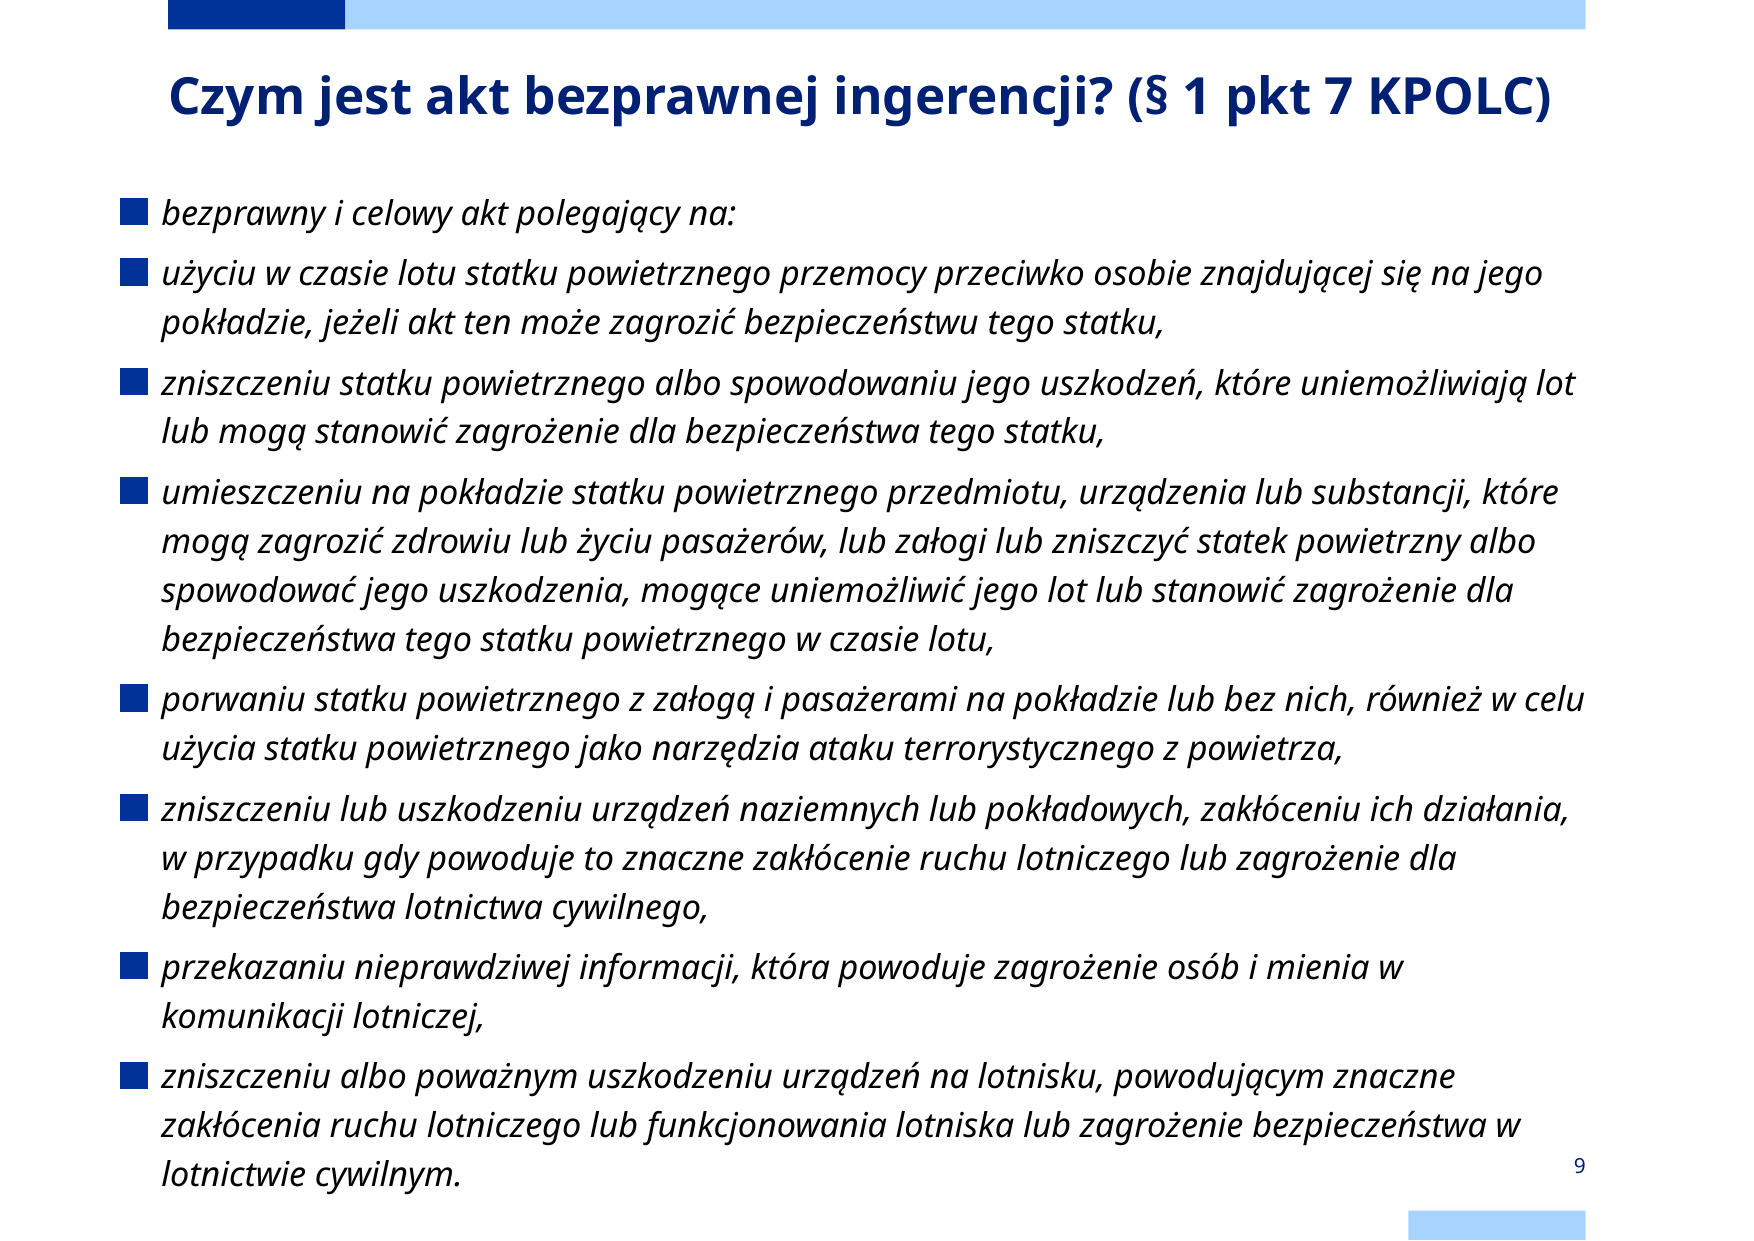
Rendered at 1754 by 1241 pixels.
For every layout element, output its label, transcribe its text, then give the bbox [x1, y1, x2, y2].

title Czym jest akt bezprawnej ingerencji? (§ 1 pkt 7 KPOLC) [168, 59, 1586, 183]
picture [120, 368, 148, 395]
picture [120, 794, 148, 821]
picture [120, 258, 148, 286]
slide_number 9 [1408, 1151, 1586, 1182]
picture [120, 952, 148, 979]
picture [120, 684, 148, 712]
picture [120, 1062, 148, 1089]
picture [120, 477, 148, 504]
list bezprawny i celowy akt polegający na: użyciu w czasie lotu statku powietrznego przemocy przeciwko osobie znajdującej się na jego pokładzie, jeżeli akt ten może zagrozić bezpieczeństwu tego statku, zniszczeniu statku powietrznego albo spowodowaniu jego uszkodzeń, które uniemożliwiają lot lub mogą stanowić zagrożenie dla bezpieczeństwa tego statku, umieszczeniu na pokładzie statku powietrznego przedmiotu, urządzenia lub substancji, które mogą zagrozić zdrowiu lub życiu pasażerów, lub załogi lub zniszczyć statek powietrzny albo spowodować jego uszkodzenia, mogące uniemożliwić jego lot lub stanowić zagrożenie dla bezpieczeństwa tego statku powietrznego w czasie lotu, porwaniu statku powietrznego z załogą i pasażerami na pokładzie lub bez nich, również w celu użycia statku powietrznego jako narzędzia ataku terrorystycznego z powietrza, zniszczeniu lub uszkodzeniu urządzeń naziemnych lub pokładowych, zakłóceniu ich działania, w przypadku gdy powoduje to znaczne zakłócenie ruchu lotniczego lub zagrożenie dla bezpieczeństwa lotnictwa cywilnego, przekazaniu nieprawdziwej informacji, która powoduje zagrożenie osób i mienia w komunikacji lotniczej, zniszczeniu albo poważnym uszkodzeniu urządzeń na lotnisku, powodującym znaczne zakłócenia ruchu lotniczego lub funkcjonowania lotniska lub zagrożenie bezpieczeństwa w lotnictwie cywilnym. [120, 183, 1586, 1199]
picture [120, 198, 148, 225]
